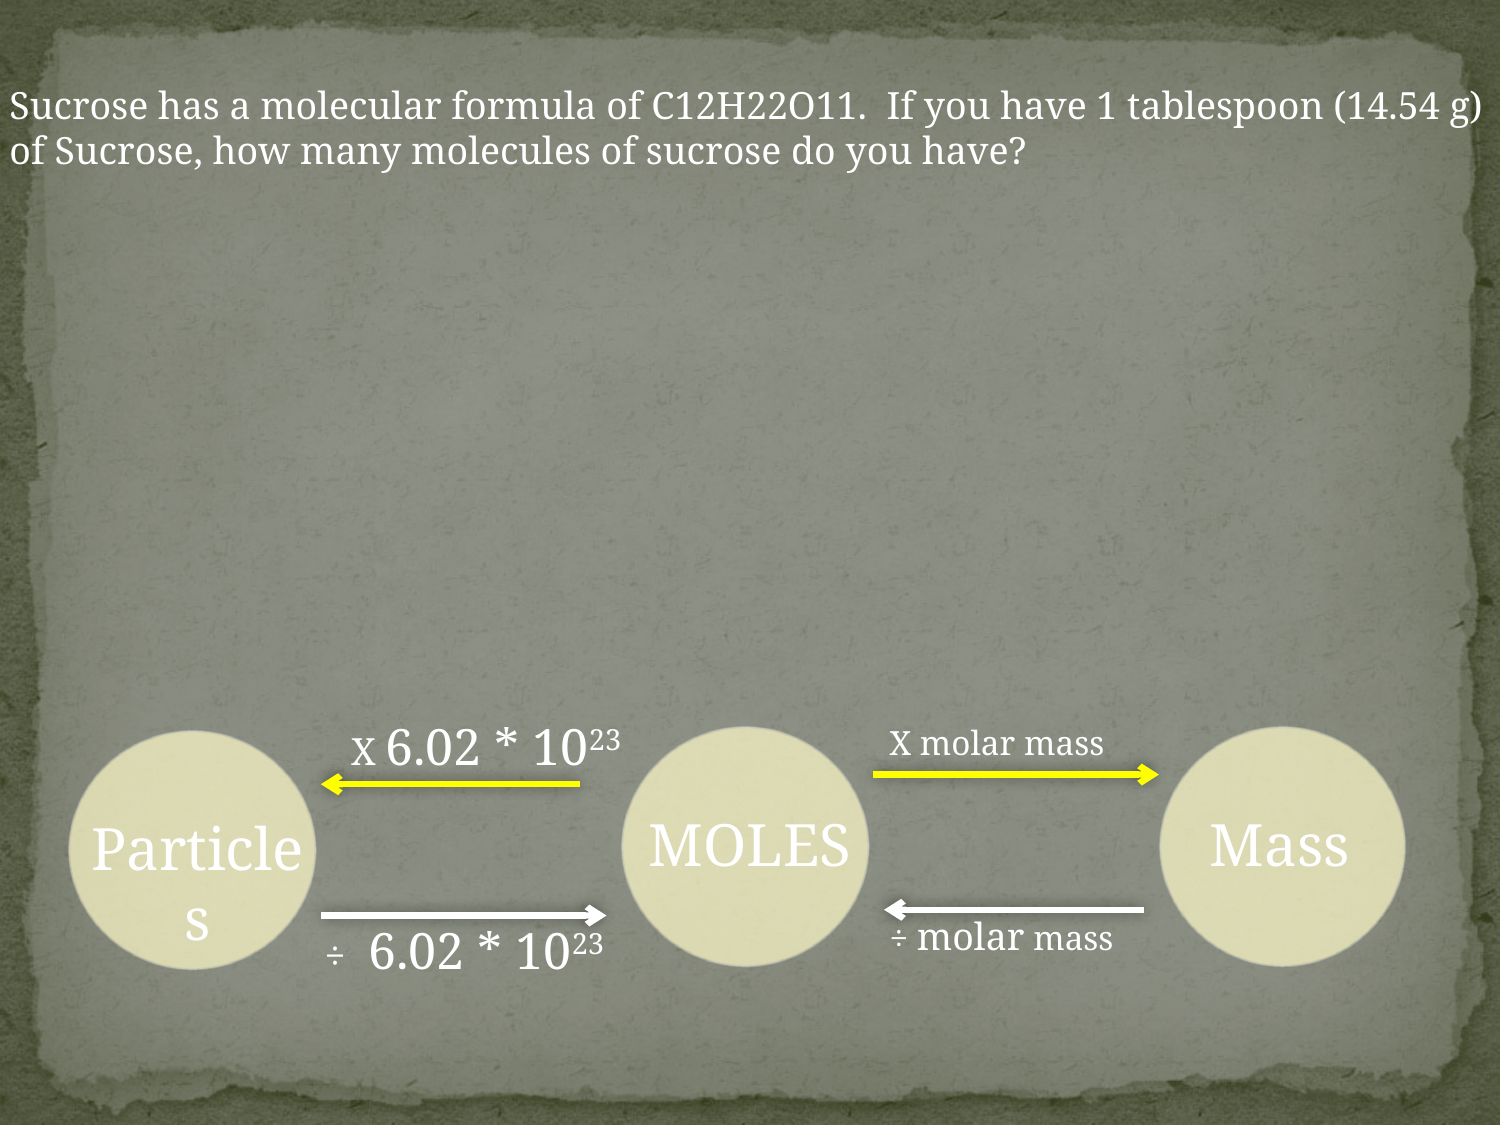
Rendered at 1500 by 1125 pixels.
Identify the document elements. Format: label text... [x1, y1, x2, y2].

text_box ÷ molar mass [882, 905, 1129, 966]
text_box X molar mass [874, 714, 1120, 770]
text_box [1161, 728, 1404, 965]
text_box ÷ 6.02 * 1023 [309, 911, 620, 987]
text_box Sucrose has a molecular formula of C12H22O11. If you have 1 tablespoon (14.54 g) of Sucrose, how many molecules of sucrose do you have? [0, 74, 1500, 180]
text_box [70, 732, 319, 968]
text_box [623, 728, 872, 965]
text_box X 6.02 * 1023 [336, 708, 637, 784]
